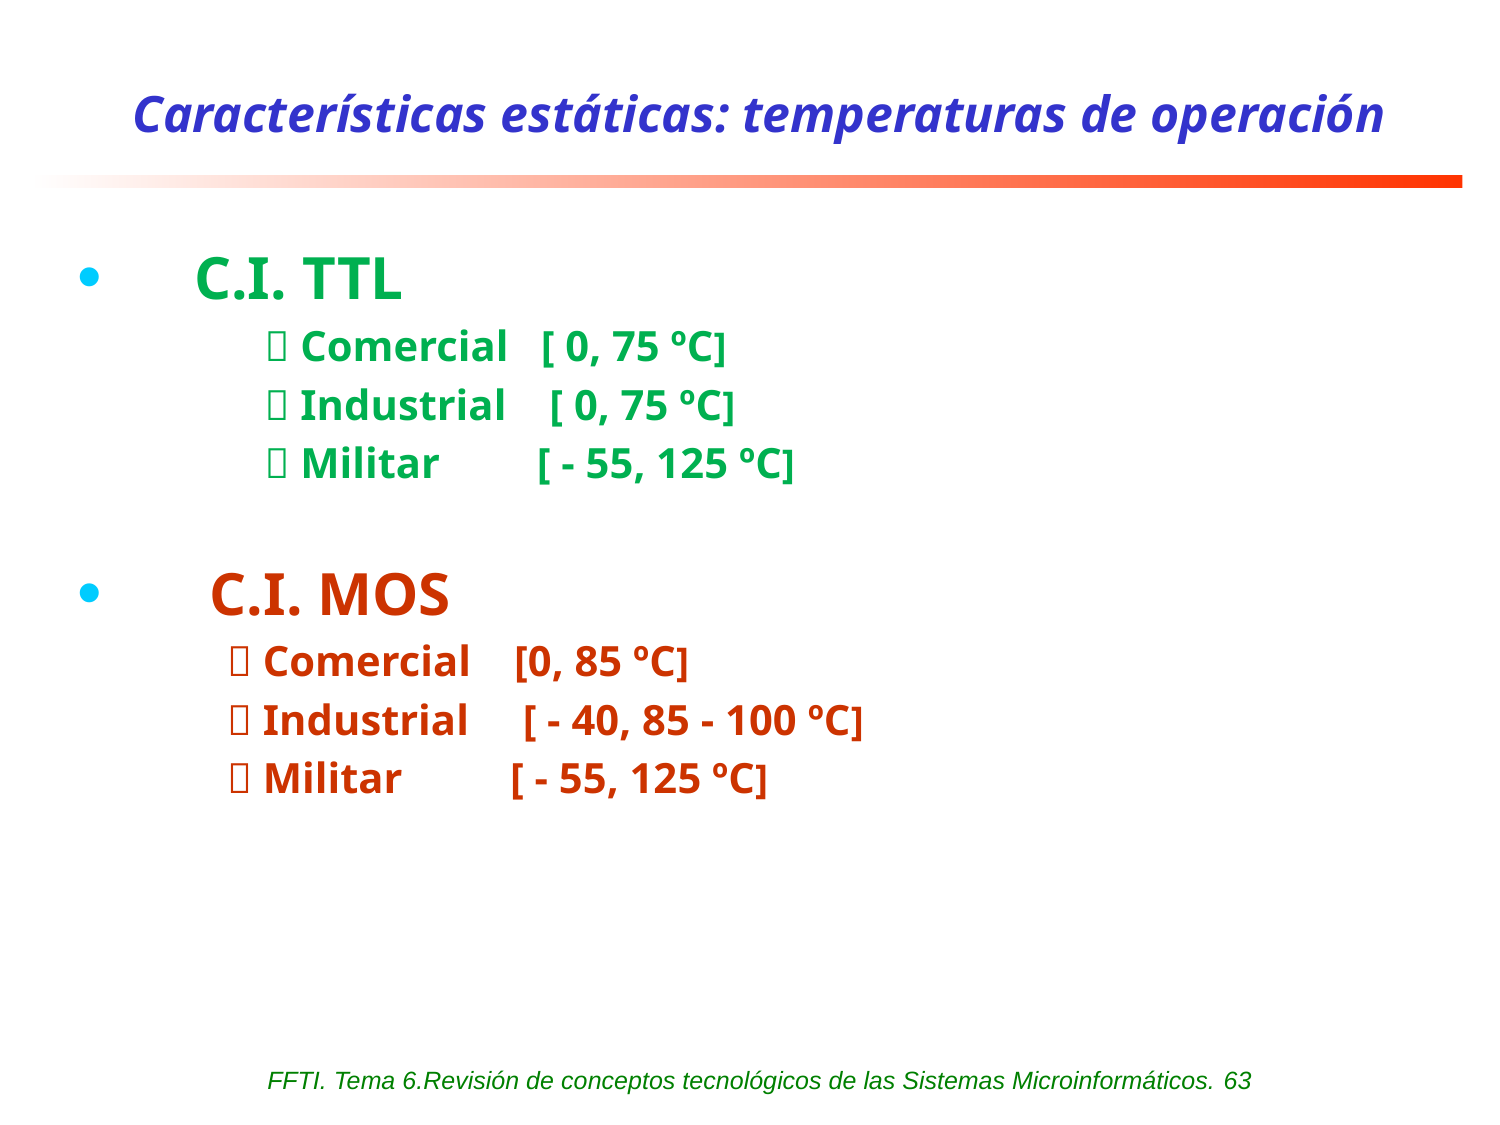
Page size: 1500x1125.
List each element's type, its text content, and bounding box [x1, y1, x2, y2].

footer FFTI. Tema 6.Revisión de conceptos tecnológicos de las Sistemas Microinformáticos. 63 [68, 1056, 1451, 1103]
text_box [759, 176, 763, 187]
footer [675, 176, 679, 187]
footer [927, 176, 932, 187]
text_box C.I. TTL  Comercial [ 0, 75 ºC]  Industrial [ 0, 75 ºC]  Militar [ - 55, 125 ºC] C.I. MOS  Comercial [0, 85 ºC]  Industrial [ - 40, 85 - 100 ºC]  Militar [ - 55, 125 ºC] [62, 234, 1483, 1010]
title Características estáticas: temperaturas de operación [68, 49, 1451, 176]
table_cell 1 [843, 176, 847, 187]
